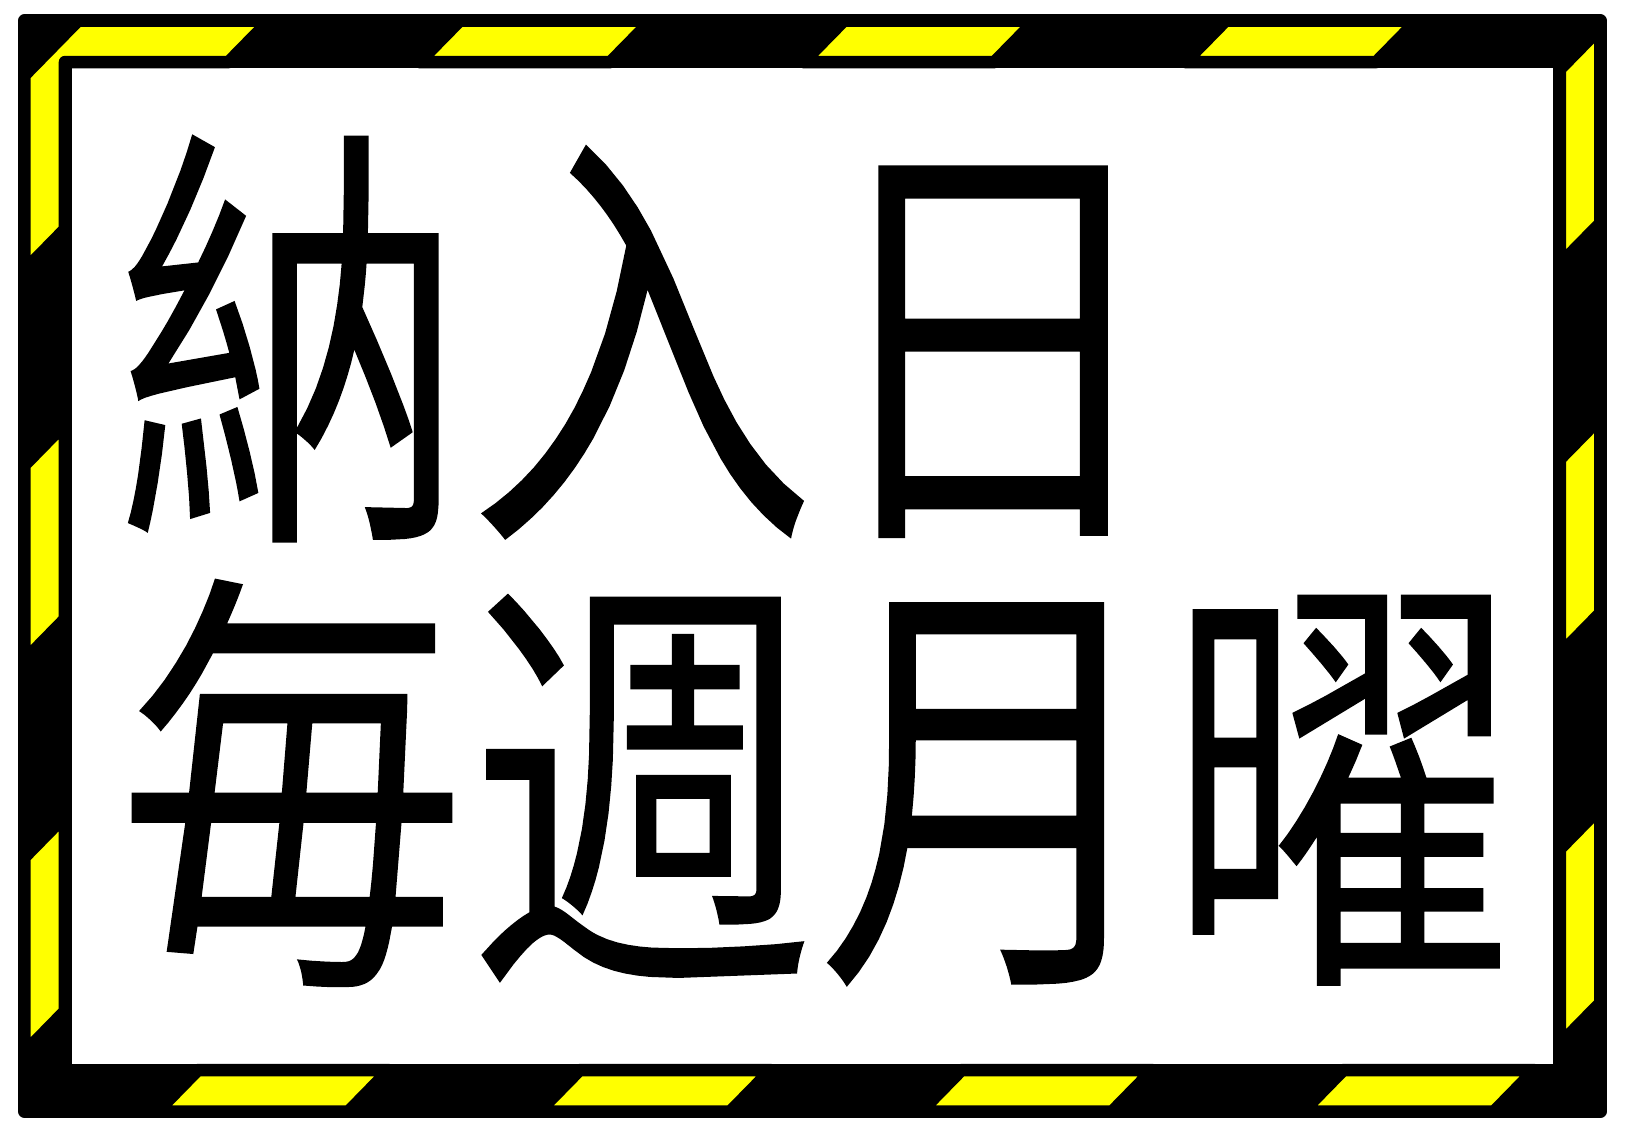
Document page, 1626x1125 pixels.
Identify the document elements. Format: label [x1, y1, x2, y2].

text_box [24, 20, 1601, 1112]
